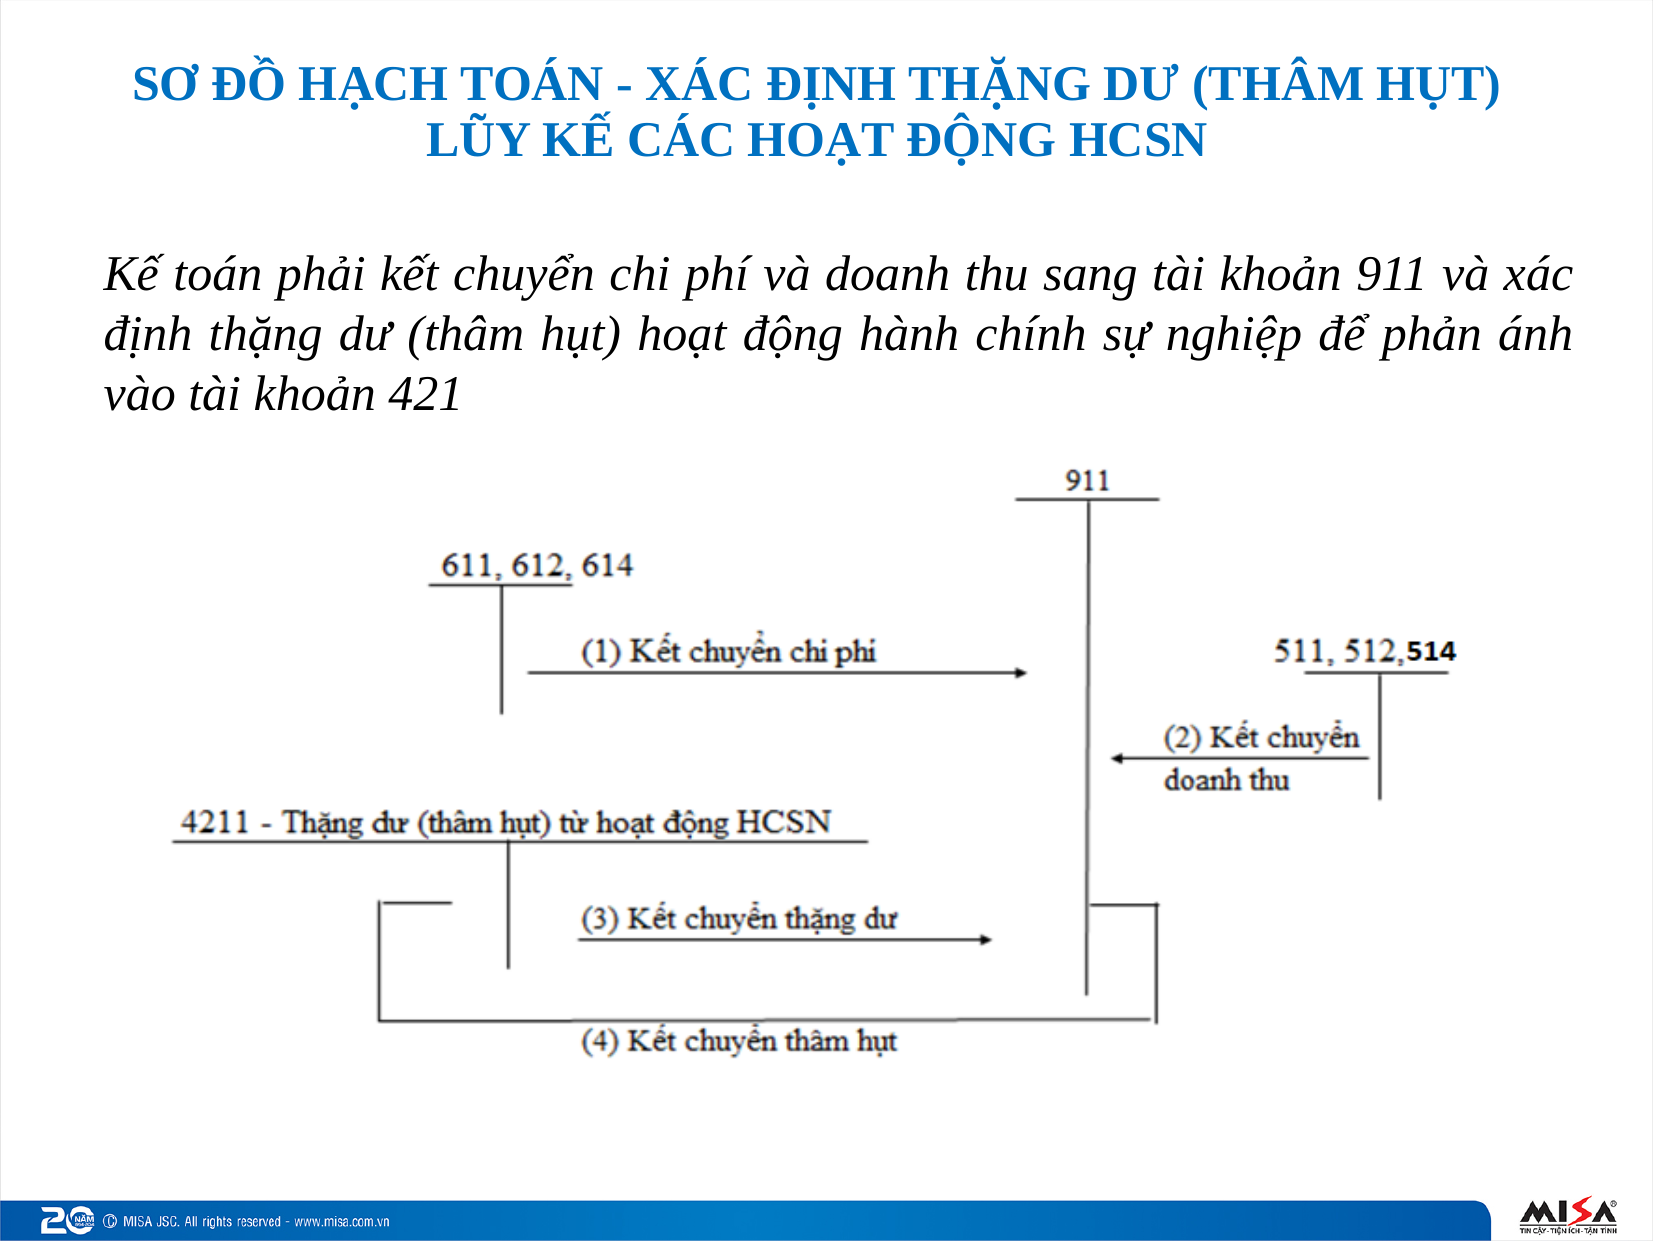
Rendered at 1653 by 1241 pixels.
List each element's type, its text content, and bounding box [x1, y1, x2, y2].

text_box Kế toán phải kết chuyển chi phí và doanh thu sang tài khoản 911 và xác định thặng dư (thâm hụt) hoạt động hành chính sự nghiệp để phản ánh vào tài khoản 421 [88, 232, 1589, 428]
picture [0, 0, 1653, 1241]
title SƠ ĐỒ HẠCH TOÁN - XÁC ĐỊNH THẶNG DƯ (THÂM HỤT) LŨY KẾ CÁC HOẠT ĐỘNG HCSN [76, 70, 1558, 154]
